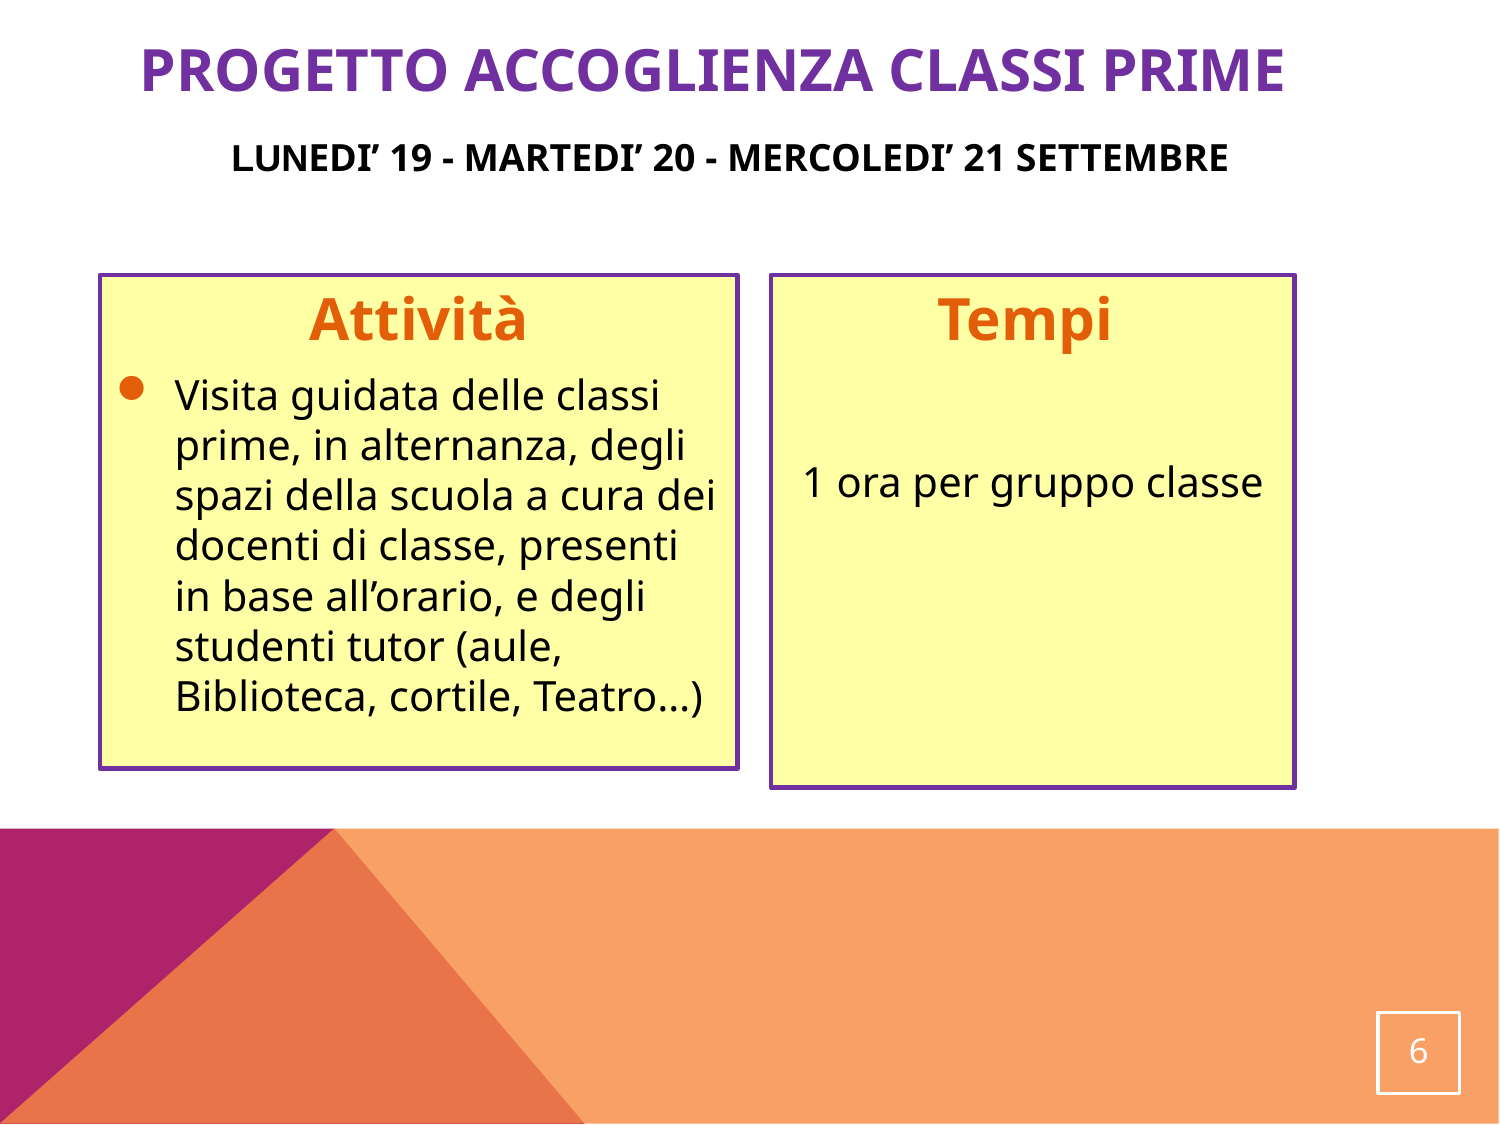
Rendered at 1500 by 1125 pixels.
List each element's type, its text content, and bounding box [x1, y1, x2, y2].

text_box 6 [1378, 1012, 1460, 1094]
text_box LUNEDI’ 19 - MARTEDI’ 20 - MERCOLEDI’ 21 SETTEMBRE [185, 126, 1276, 187]
text_box Attività Visita guidata delle classi prime, in alternanza, degli spazi della scuola a cura dei docenti di classe, presenti in base all’orario, e degli studenti tutor (aule, Biblioteca, cortile, Teatro…) [99, 275, 738, 769]
text_box Progetto Accoglienza classi prime [124, 24, 1368, 137]
text_box Tempi 1 ora per gruppo classe [771, 275, 1295, 788]
